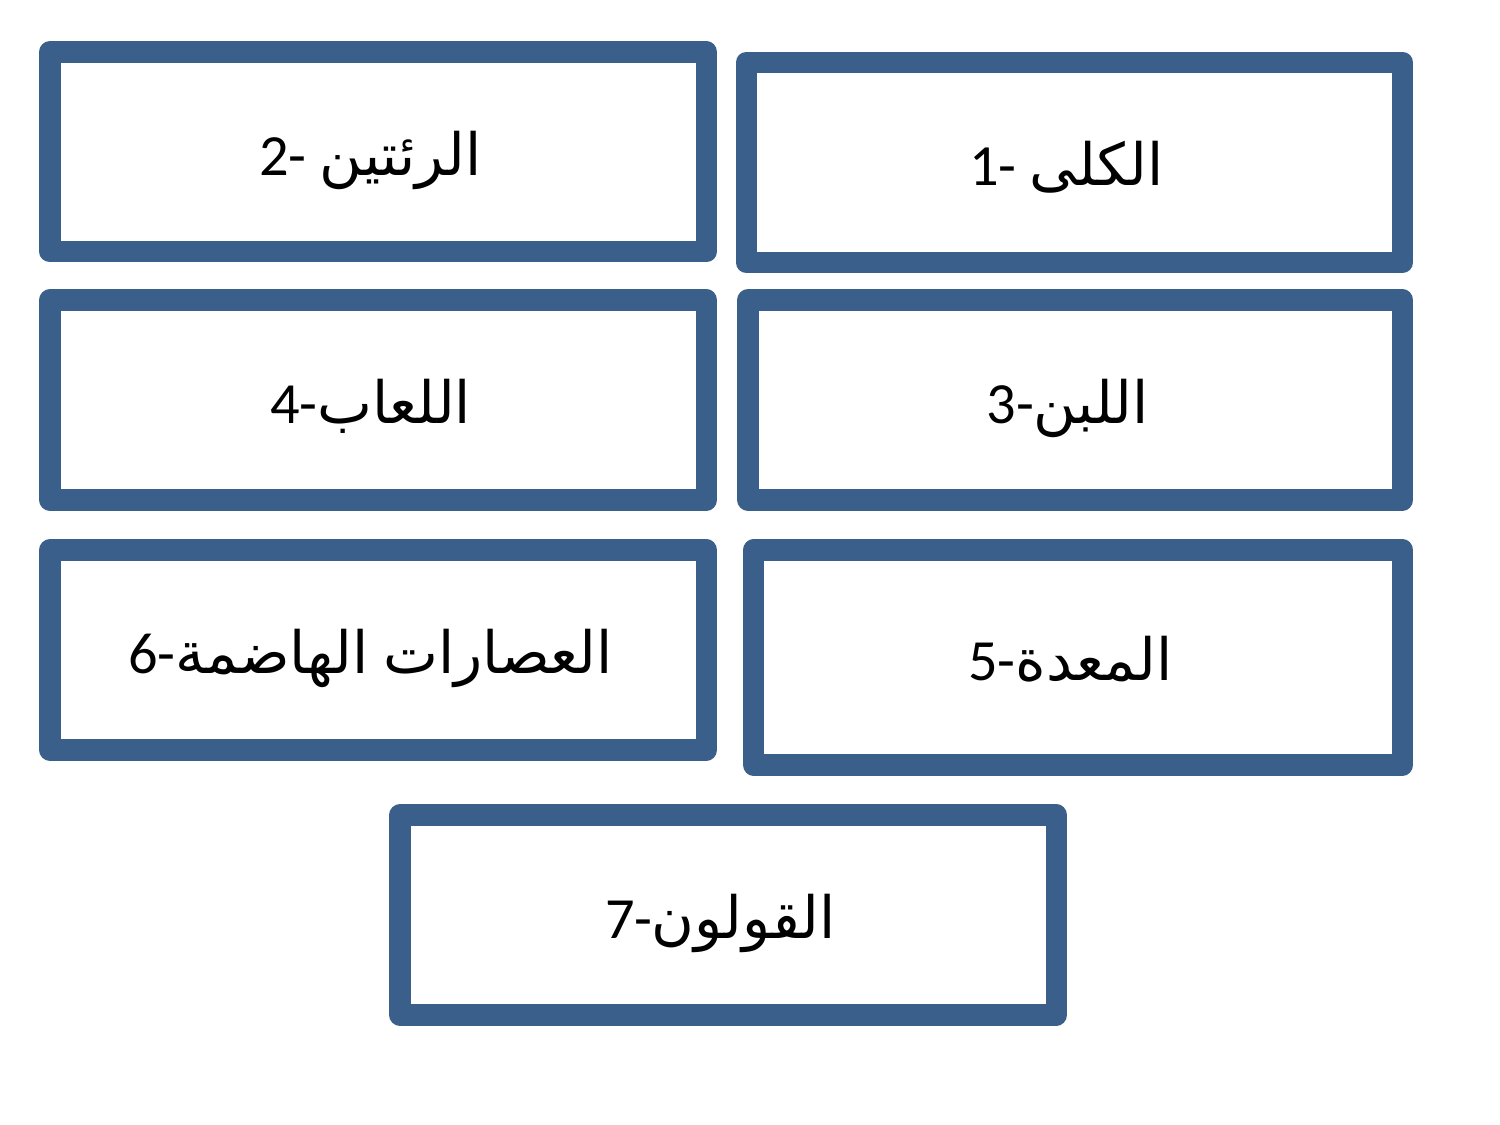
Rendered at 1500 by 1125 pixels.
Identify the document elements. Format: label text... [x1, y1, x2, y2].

text_box 1- الكلى [744, 60, 1405, 265]
text_box 7-القولون [398, 813, 1058, 1017]
text_box 4-اللعاب [48, 298, 708, 502]
text_box 6-العصارات الهاضمة [48, 548, 708, 752]
text_box 5-المعدة [752, 548, 1405, 767]
text_box 2- الرئتين [48, 50, 708, 254]
text_box 3-اللبن [746, 298, 1405, 502]
